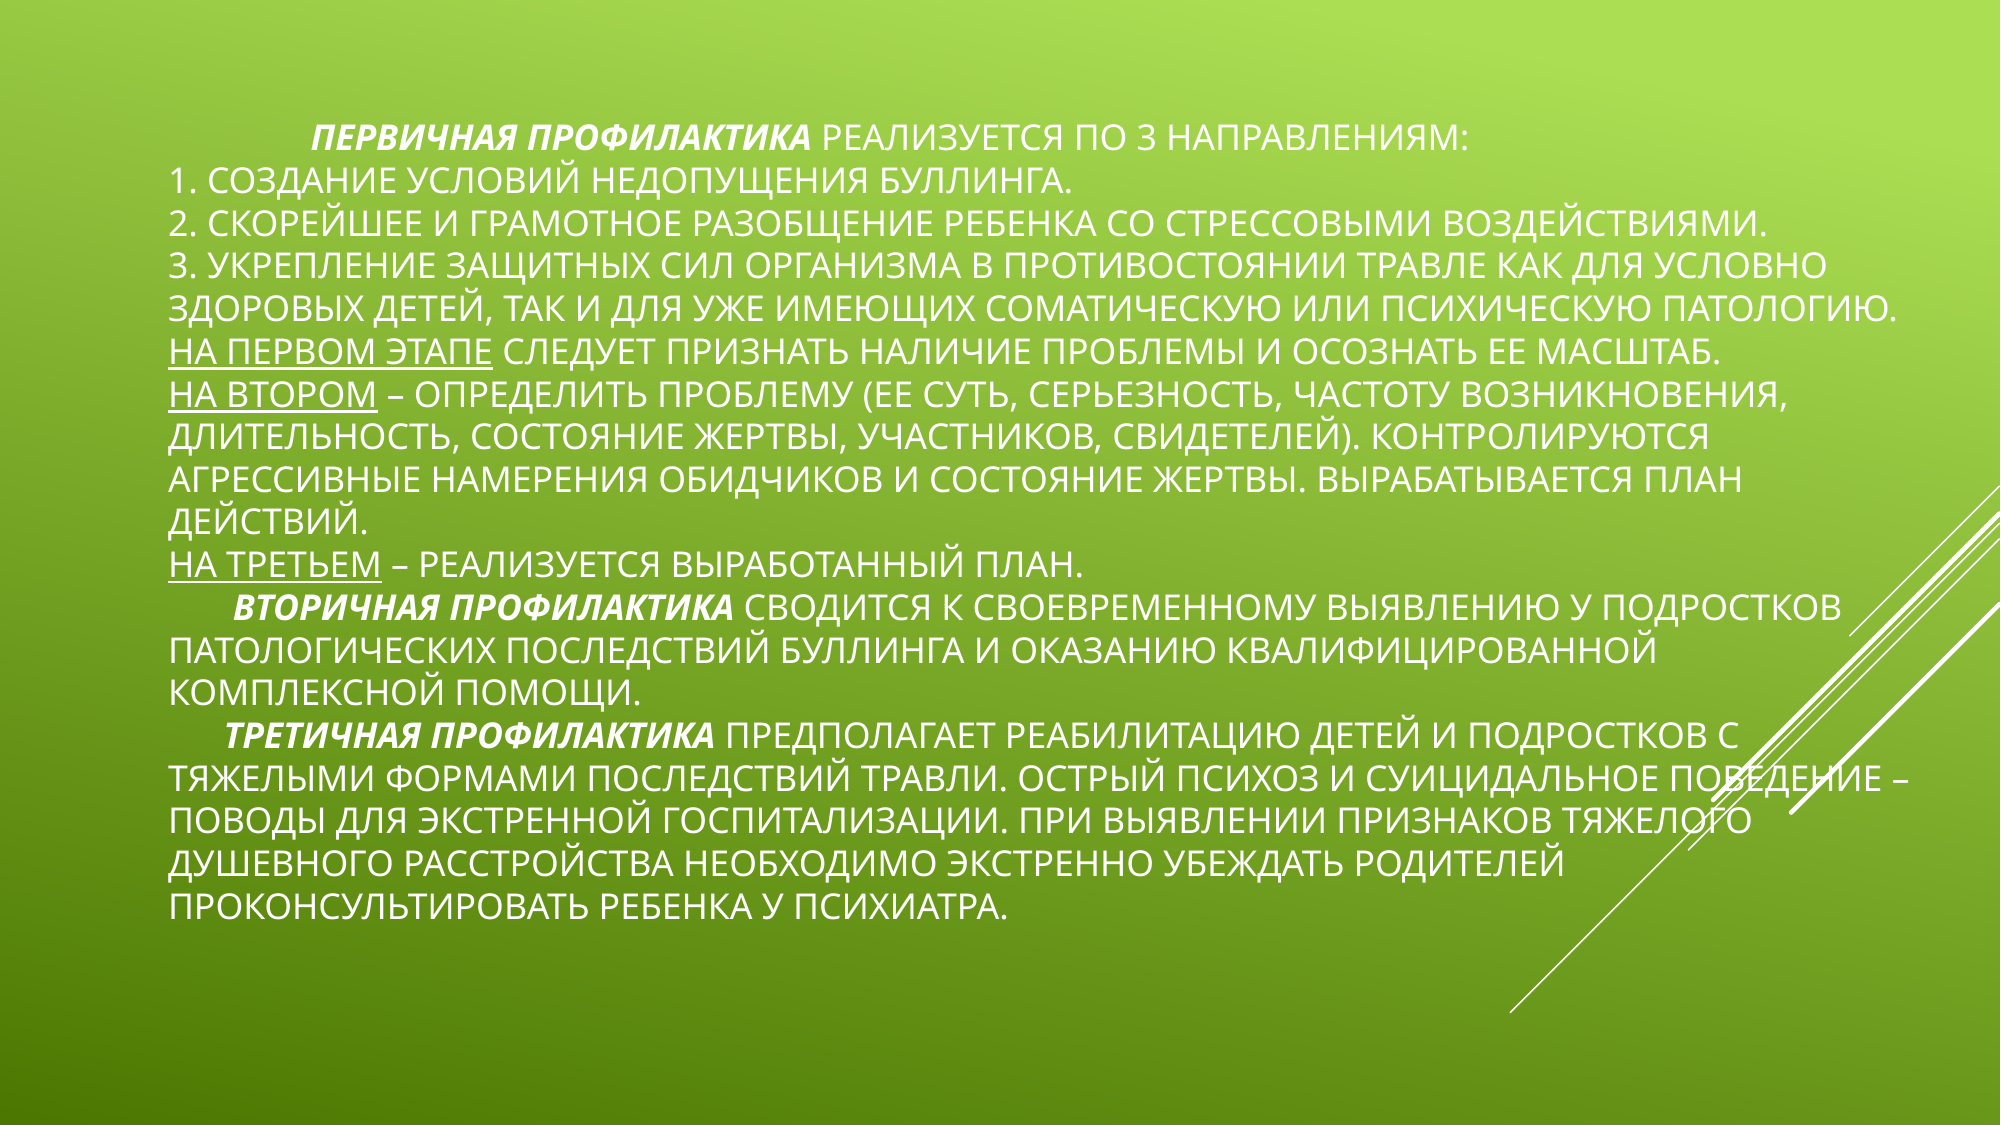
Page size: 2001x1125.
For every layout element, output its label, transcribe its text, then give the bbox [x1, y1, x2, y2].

title Первичная профилактика реализуется по 3 направлениям: 1. Создание условий недопущения буллинга. 2. Скорейшее и грамотное разобщение ребенка со стрессовыми воздействиями. 3. Укрепление защитных сил организма в противостоянии травле как для условно здоровых детей, так и для уже имеющих соматическую или психическую патологию. На первом этапе следует признать наличие проблемы и осознать ее масштаб. На втором – определить проблему (ее суть, серьезность, частоту возникновения, длительность, состояние жертвы, участников, свидетелей). Контролируются агрессивные намерения обидчиков и состояние жертвы. Вырабатывается план действий. На третьем – реализуется выработанный план. Вторичная профилактика сводится к своевременному выявлению у подростков патологических последствий буллинга и оказанию квалифицированной комплексной помощи. Третичная профилактика предполагает реабилитацию детей и подростков с тяжелыми формами последствий травли. Острый психоз и суицидальное поведение – поводы для экстренной госпитализации. При выявлении признаков тяжелого душевного расстройства необходимо экстренно убеждать родителей проконсультировать ребенка у психиатра. [153, 68, 1929, 991]
